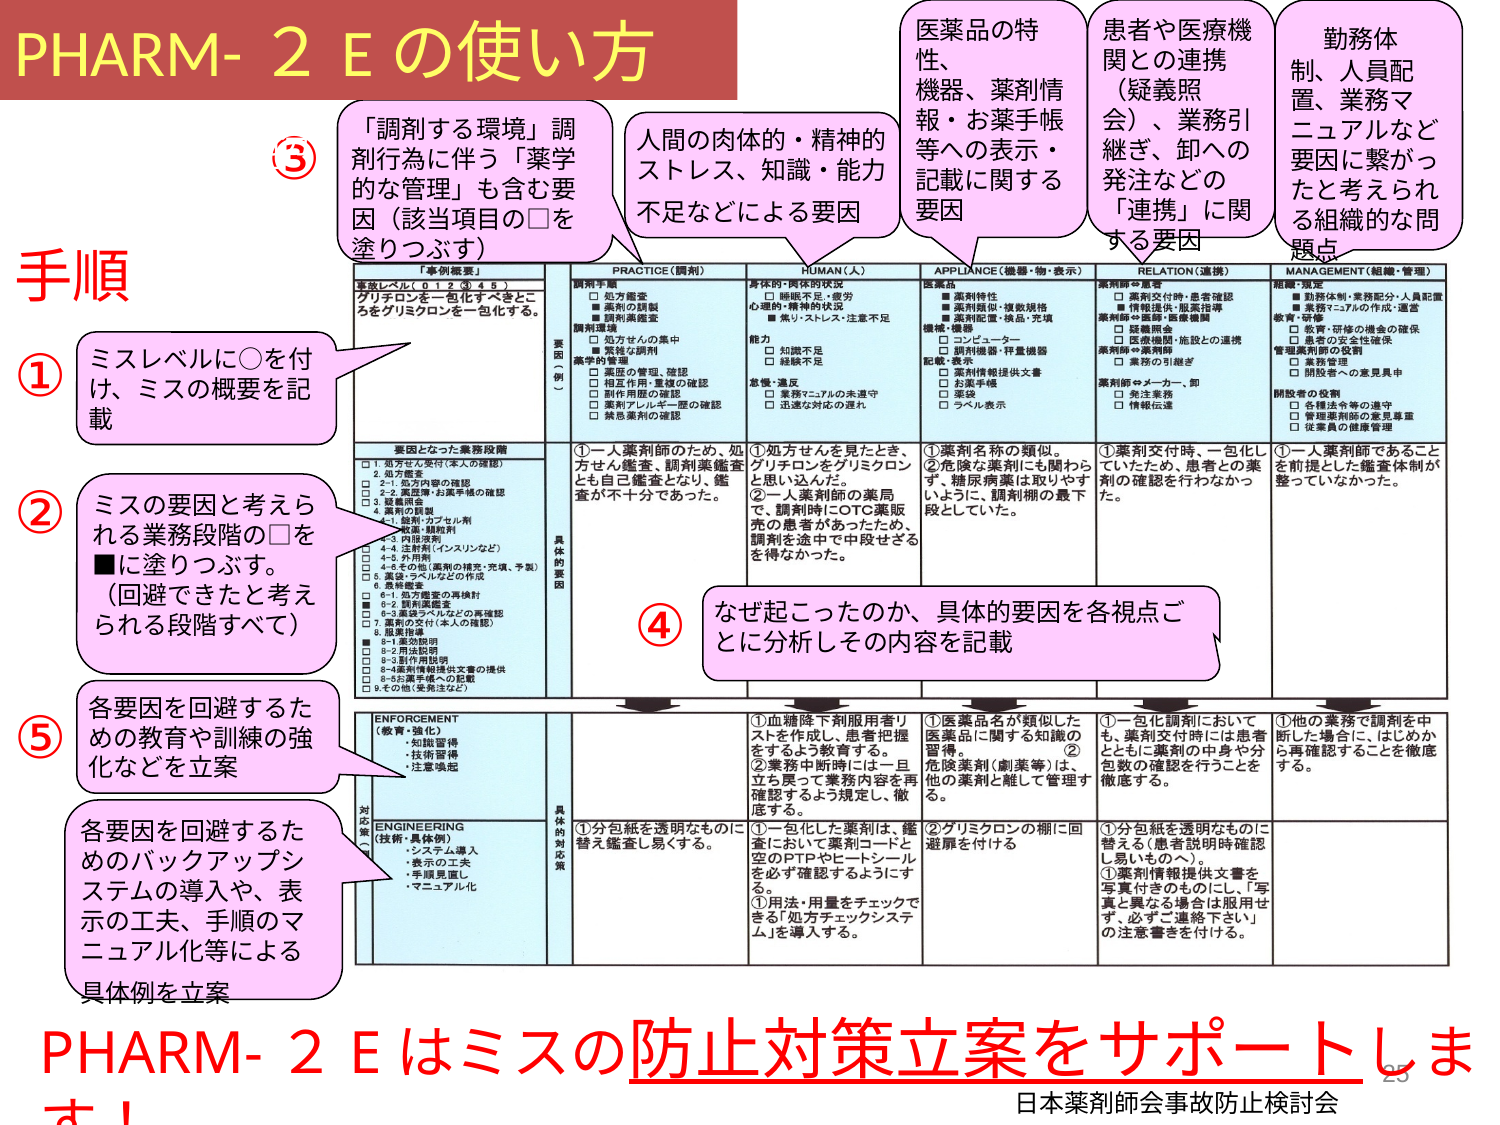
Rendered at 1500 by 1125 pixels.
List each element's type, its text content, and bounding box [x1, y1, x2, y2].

text_box ② [0, 467, 125, 553]
text_box 人間の肉体的・精神的ストレス、知識・能力不足などによる要因 [624, 112, 901, 235]
text_box 「調剤する環境」調剤行為に伴う「薬学的な管理」も含む要因（該当項目の□を塗りつぶす） [338, 100, 631, 235]
text_box 医薬品の特性、 機器、薬剤情報・お薬手帳等への表示・記載に関する要因 [900, 0, 1087, 235]
text_box ③ [338, 113, 442, 199]
text_box 各要因を回避するためのバックアップシステムの導入や、表示の工夫、手順のマニュアル化等による具体例を立案 [64, 799, 339, 999]
text_box インシデント個別分析ツール（薬剤師版） [0, 112, 338, 247]
text_box PHARM-２Eはミスの防止対策立案をサポートします！ [24, 999, 1500, 1125]
text_box 日本薬剤師会事故防止検討会 [999, 1079, 1500, 1125]
slide_number [74, 1042, 426, 1103]
text_box 勤務体制、人員配置、業務マニュアルなど要因に繋がったと考えられる組織的な問題点 [1275, 0, 1463, 235]
picture [337, 237, 1463, 974]
text_box 患者や医療機関との連携（疑義照会）、業務引継ぎ、卸への発注などの「連携」に関する要因 [1087, 0, 1275, 235]
text_box ⑤ [0, 692, 163, 778]
text_box ミスレベルに○を付け、ミスの概要を記載 [76, 332, 332, 445]
text_box ミスの要因と考えられる業務段階の□を■に塗りつぶす。（回避できたと考えられる段階すべて） [76, 473, 332, 674]
text_box 手順 ① [0, 247, 213, 416]
text_box PHARM-２Eの使い方 [0, 0, 738, 100]
text_box 各要因を回避するための教育や訓練の強化などを立案 [77, 680, 332, 794]
